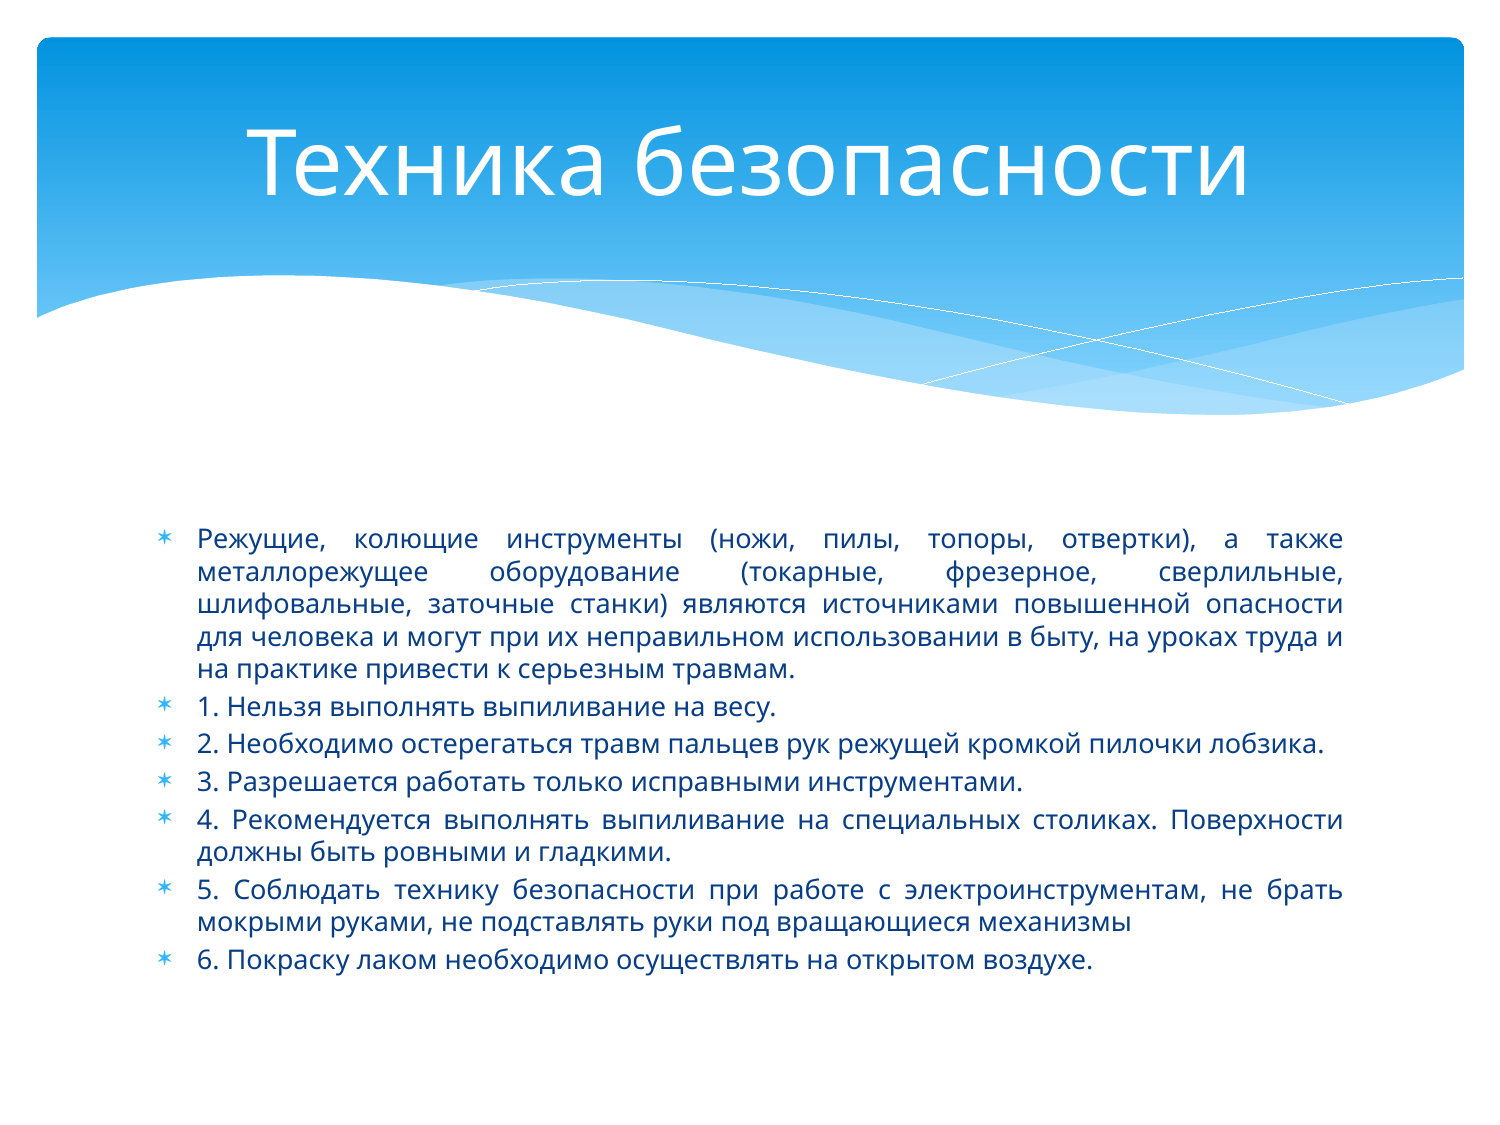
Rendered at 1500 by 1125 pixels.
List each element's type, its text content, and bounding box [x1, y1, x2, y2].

title Техника безопасности [75, 55, 1425, 261]
list Режущие, колющие инструменты (ножи, пилы, топоры, отвертки), а также металлорежущее оборудование (токарные, фрезерное, сверлильные, шлифовальные, заточные станки) являются источниками повышенной опасности для человека и могут при их неправильном использовании в быту, на уроках труда и на практике привести к серьезным травмам. 1. Нельзя выполнять выпиливание на весу. 2. Необходимо остерегаться травм пальцев рук режущей кромкой пилочки лобзика. 3. Разрешается работать только исправными инструментами. 4. Рекомендуется выполнять выпиливание на специальных столиках. Поверхности должны быть ровными и гладкими. 5. Соблюдать технику безопасности при работе с электроинструментам, не брать мокрыми руками, не подставлять руки под вращающиеся механизмы 6. Покраску лаком необходимо осуществлять на открытом воздухе. [143, 438, 1359, 1005]
